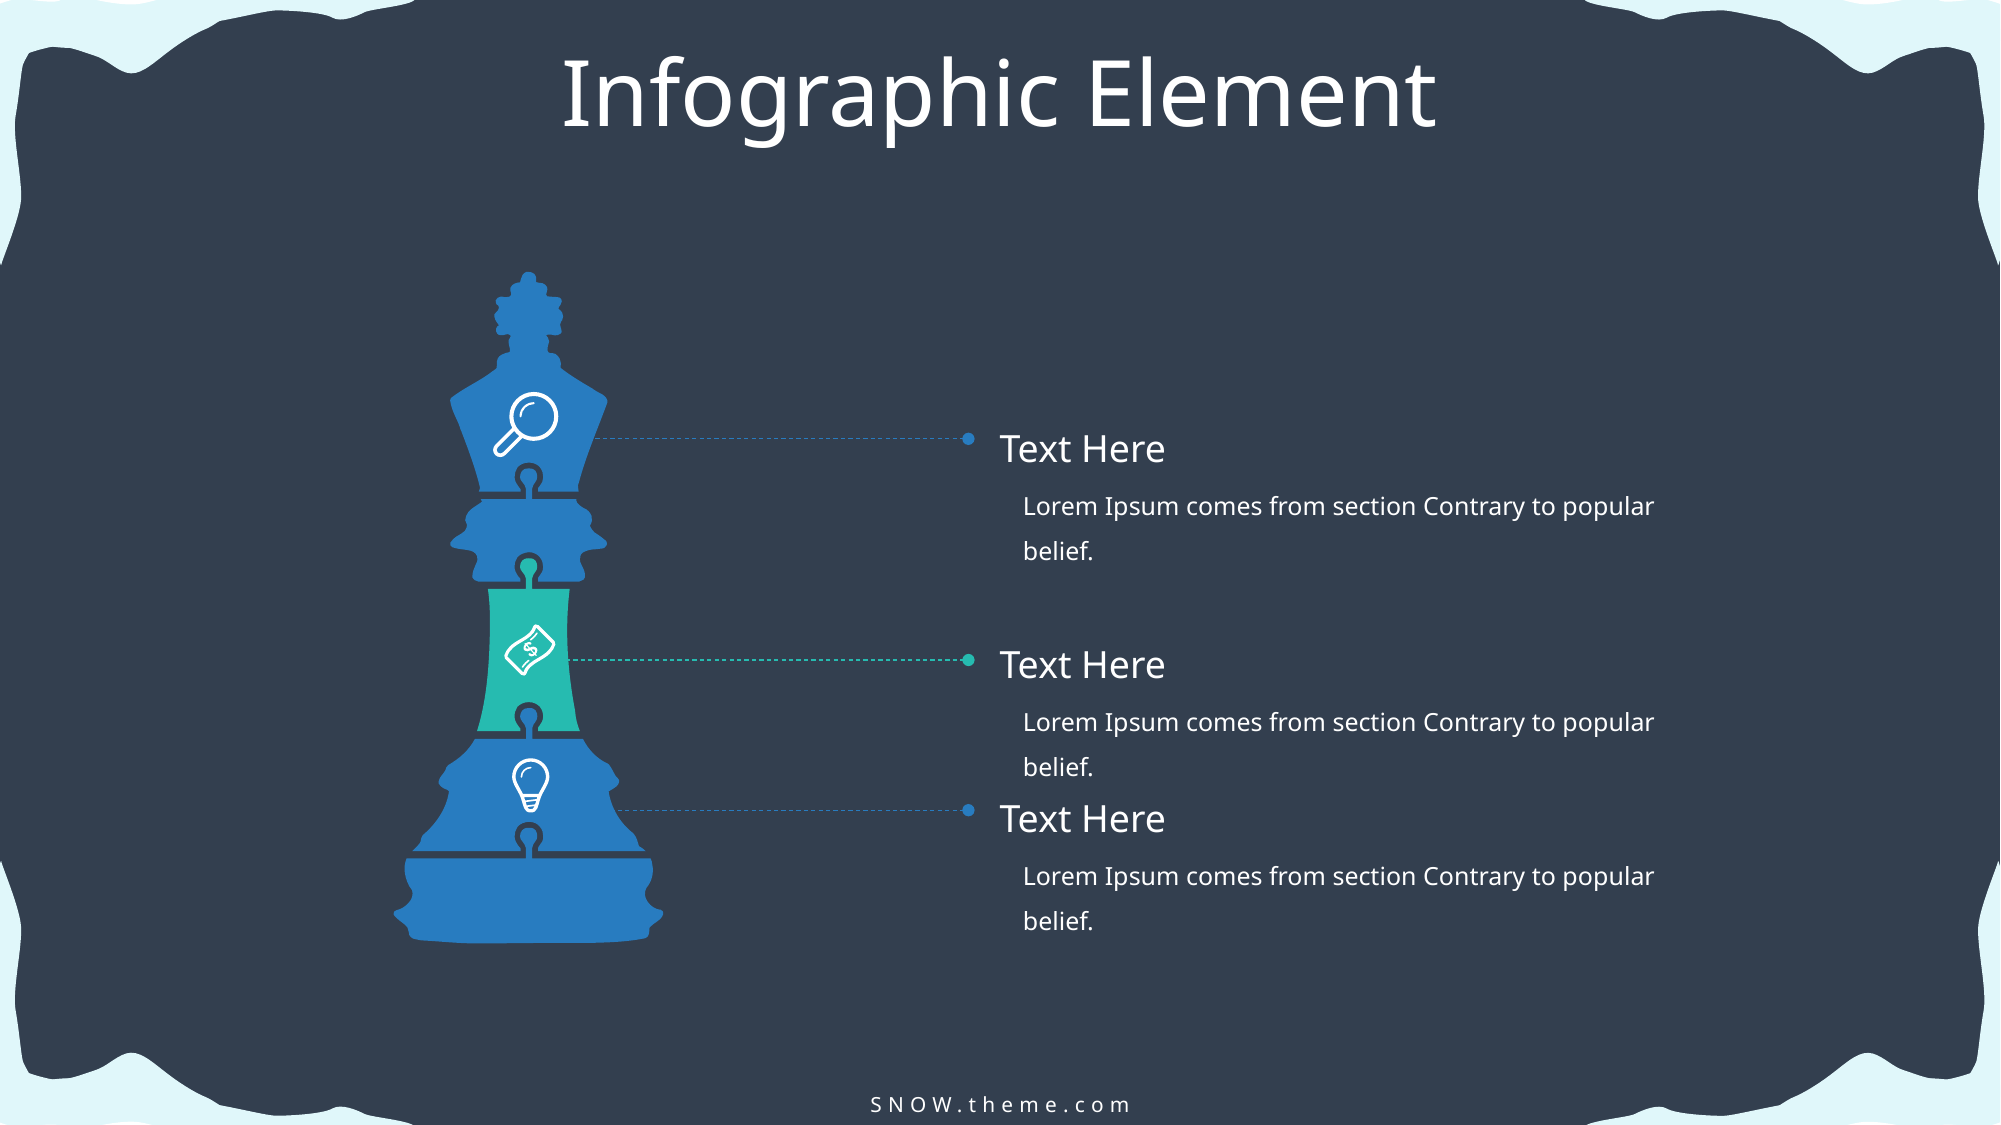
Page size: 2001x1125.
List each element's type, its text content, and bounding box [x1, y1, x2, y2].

text_box [450, 468, 607, 582]
text_box Text Here [984, 787, 1182, 848]
text_box Infographic Element [546, 27, 1454, 153]
text_box Lorem Ipsum comes from section Contrary to popular belief. [1008, 468, 1673, 573]
text_box Lorem Ipsum comes from section Contrary to popular belief. [1008, 838, 1673, 943]
text_box [393, 827, 664, 944]
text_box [504, 624, 556, 676]
text_box [450, 271, 608, 492]
text_box Lorem Ipsum comes from section Contrary to popular belief. [1008, 684, 1673, 789]
text_box [476, 558, 580, 732]
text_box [493, 391, 559, 458]
text_box Text Here [984, 633, 1182, 694]
text_box Text Here [984, 417, 1182, 478]
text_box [512, 758, 550, 813]
text_box [412, 708, 646, 852]
